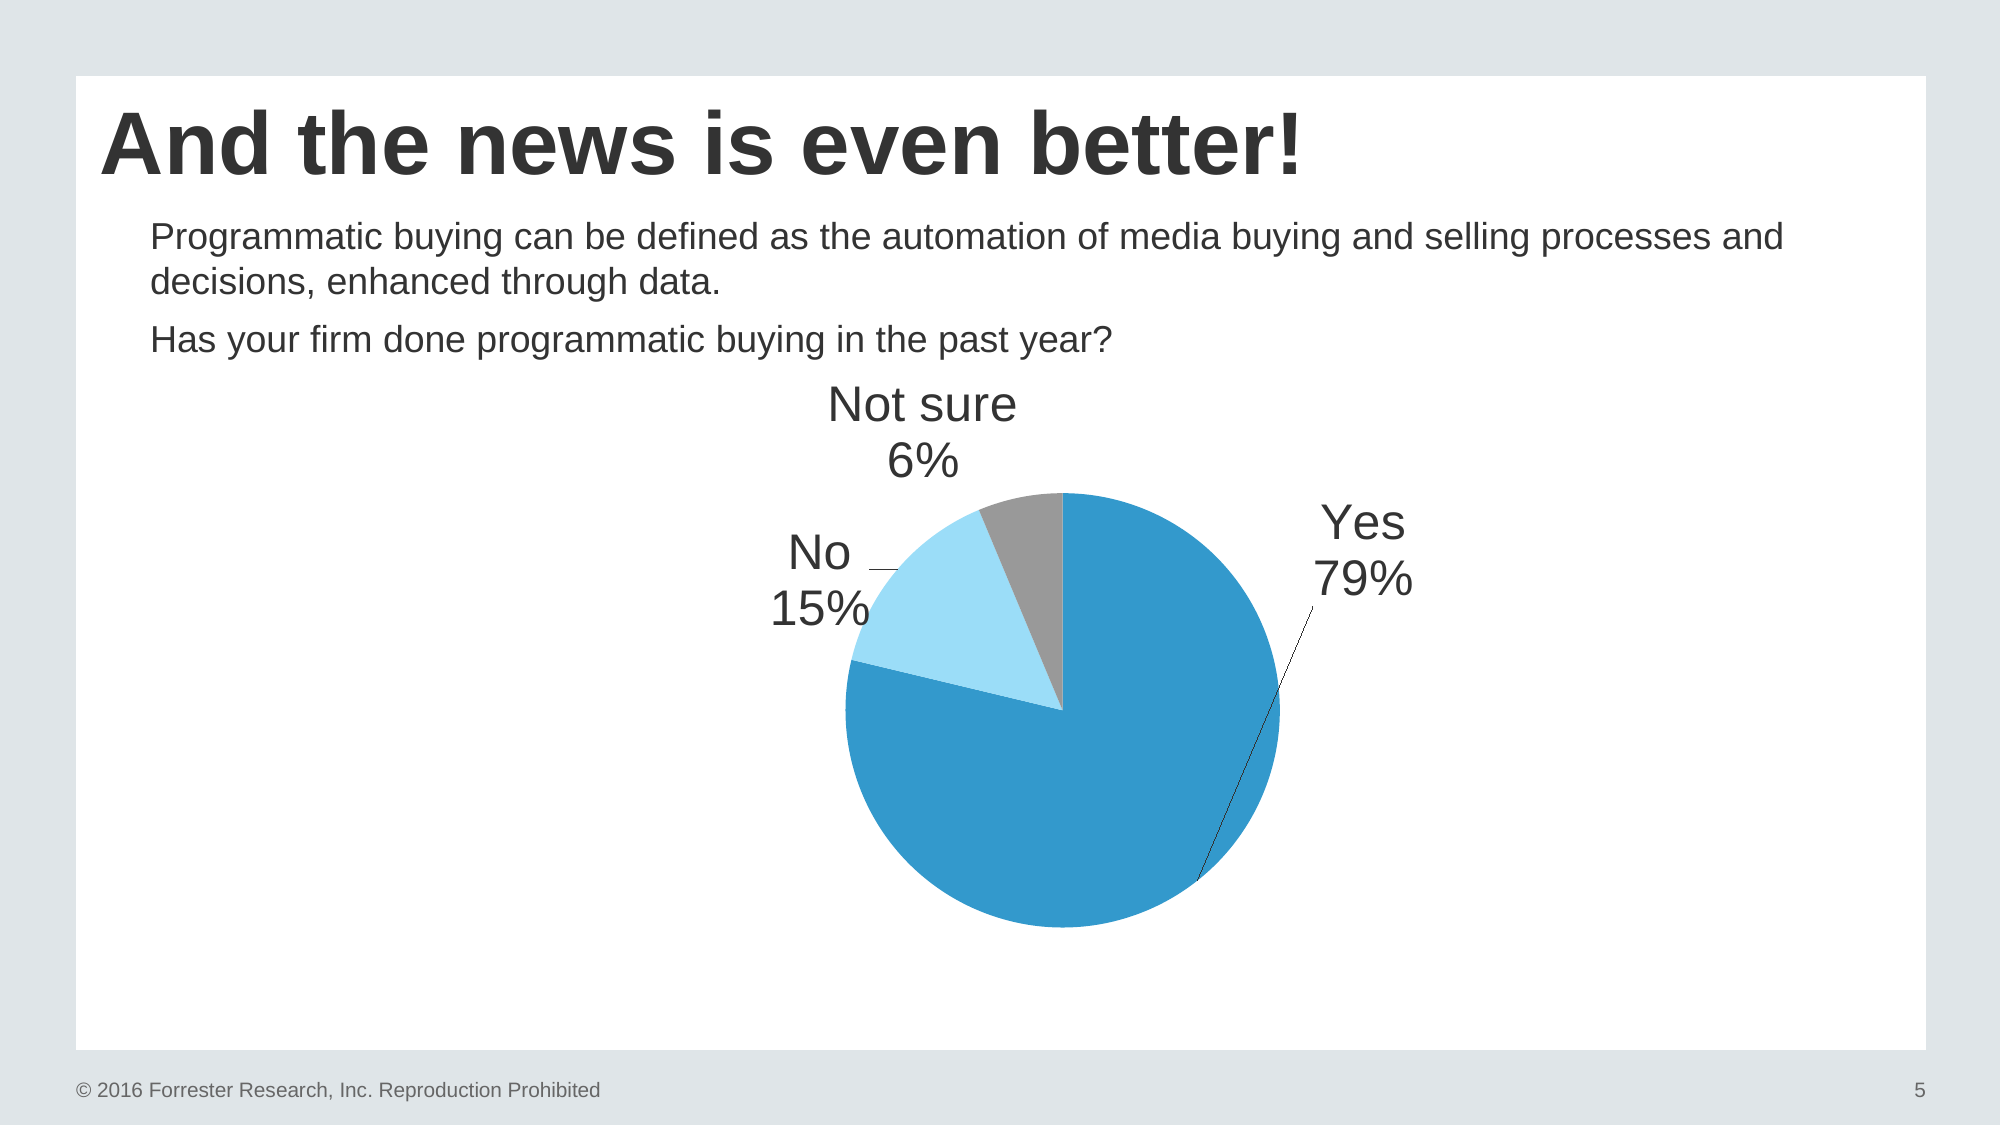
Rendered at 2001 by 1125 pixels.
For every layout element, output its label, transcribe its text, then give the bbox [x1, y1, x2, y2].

chart [199, 361, 1901, 1030]
text_box Programmatic buying can be defined as the automation of media buying and selling processes and decisions, enhanced through data. Has your firm done programmatic buying in the past year? [149, 212, 1875, 361]
title And the news is even better! [99, 97, 1900, 195]
